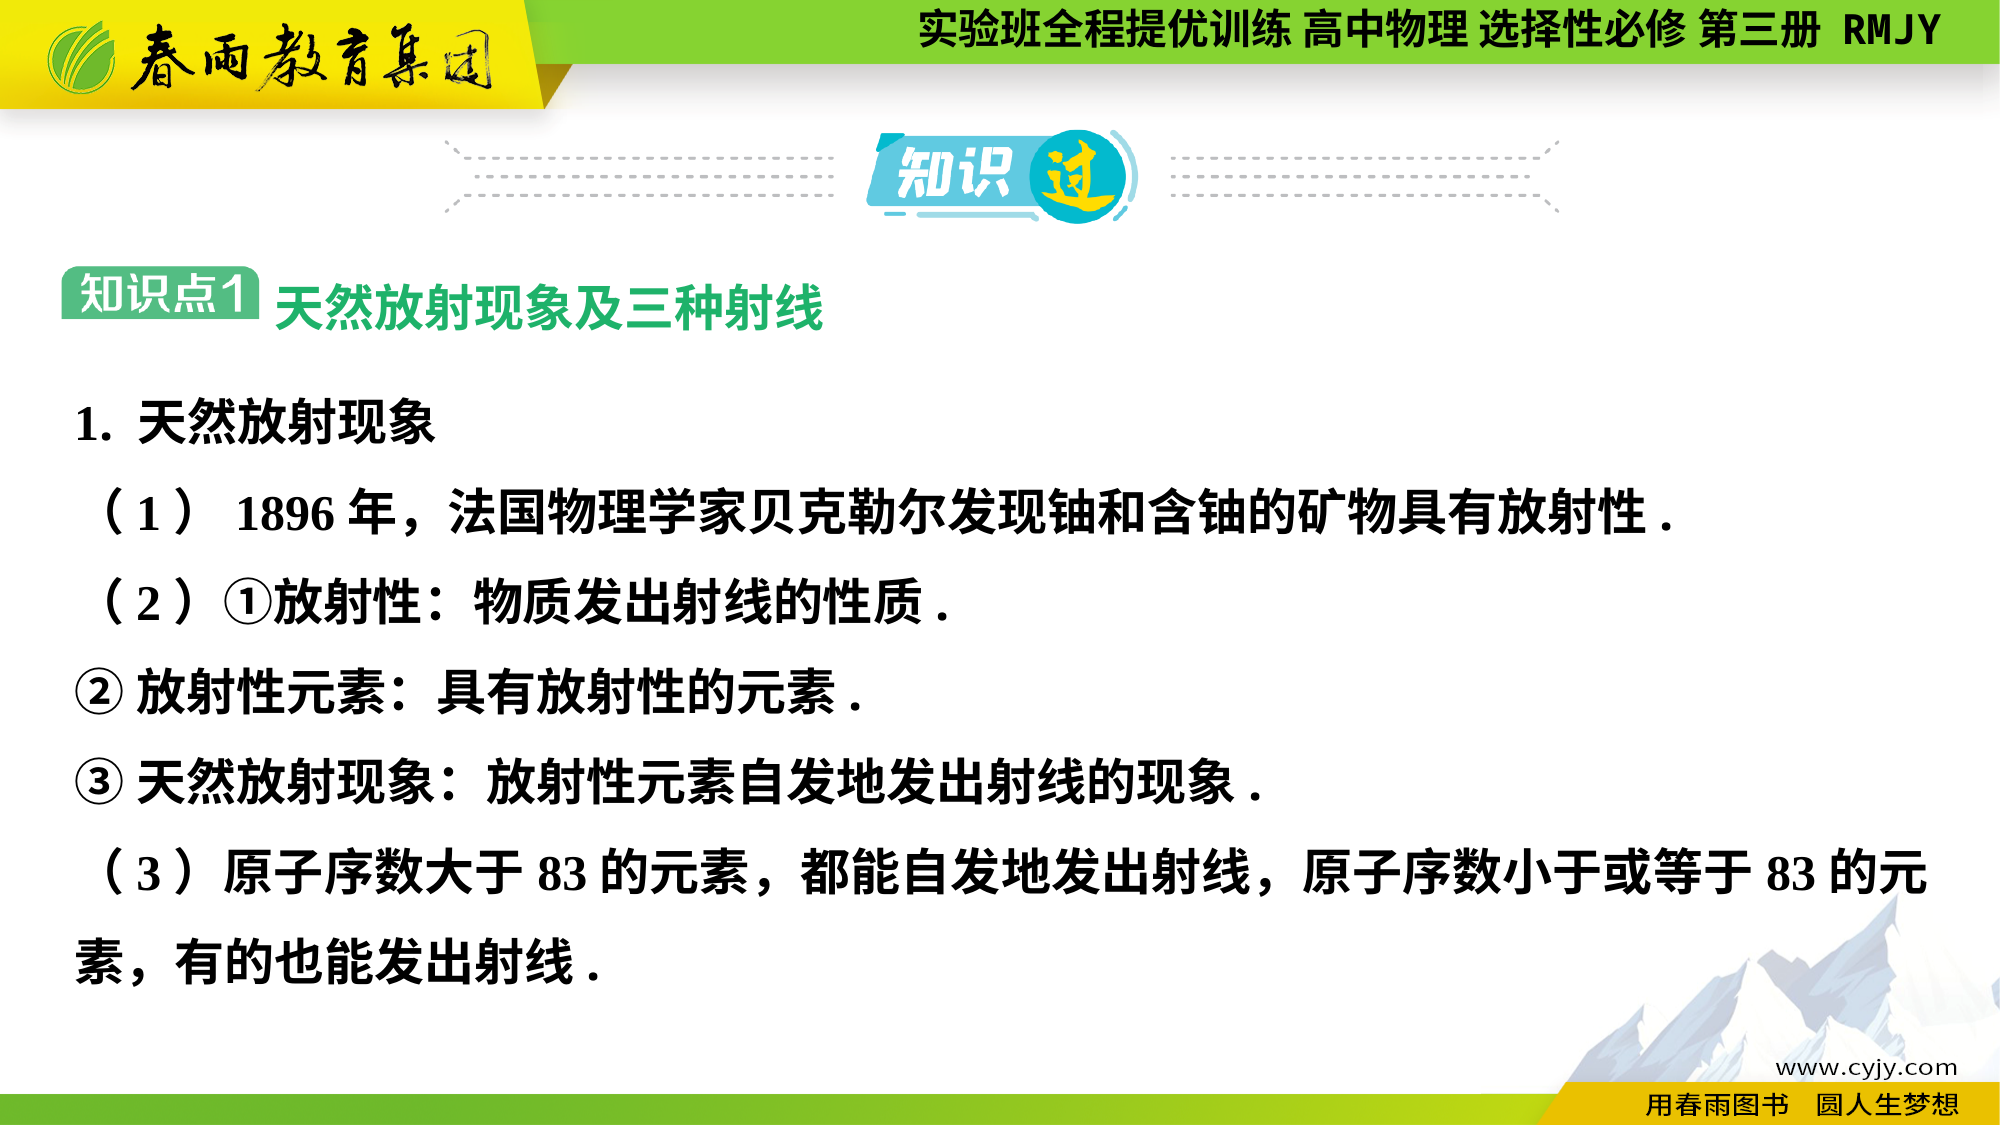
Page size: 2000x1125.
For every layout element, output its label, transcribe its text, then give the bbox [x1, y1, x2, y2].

picture [0, 0, 2000, 1125]
text_box 天然放射现象及三种射线 [259, 238, 1944, 344]
list 1. 天然放射现象 （1）1896年，法国物理学家贝克勒尔发现铀和含铀的矿物具有放射性. （2）①放射性：物质发出射线的性质. ②放射性元素：具有放射性的元素. ③天然放射现象：放射性元素自发地发出射线的现象. （3）原子序数大于83的元素，都能自发地发出射线，原子序数小于或等于83的元素，有的也能发出射线. [59, 352, 1944, 993]
